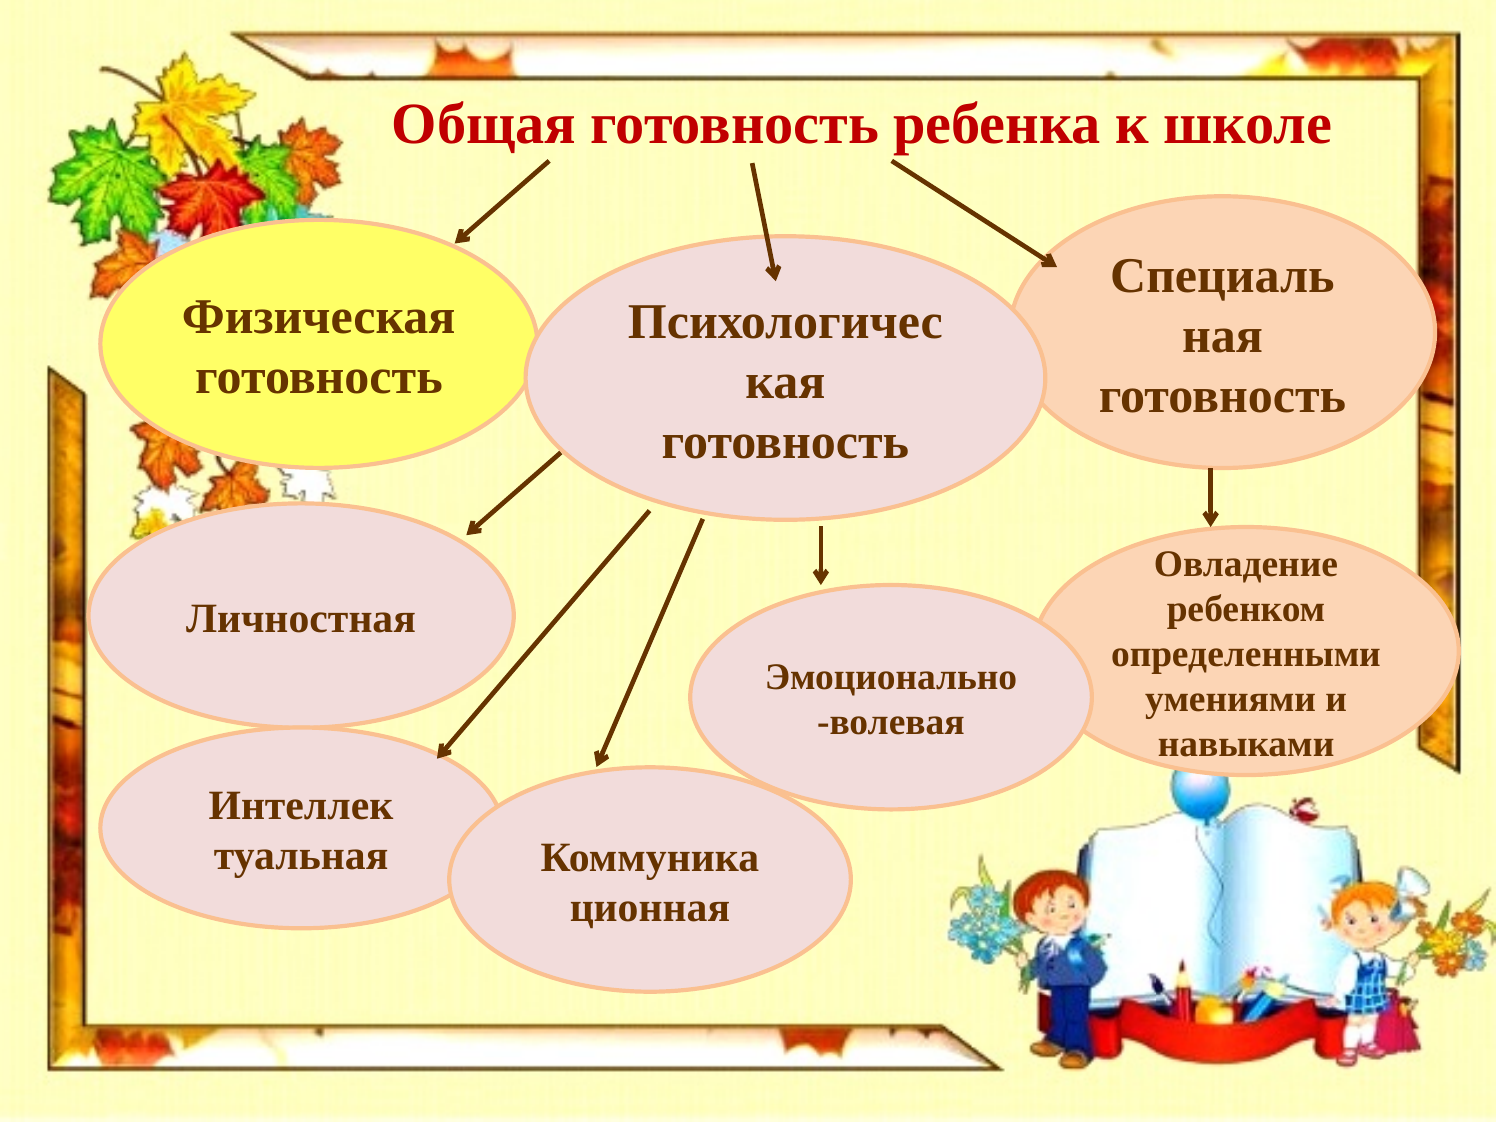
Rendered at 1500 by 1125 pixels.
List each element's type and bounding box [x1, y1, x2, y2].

text_box [454, 160, 550, 244]
text_box [465, 452, 561, 536]
text_box [596, 518, 703, 768]
text_box [891, 160, 1058, 268]
text_box [436, 510, 650, 759]
picture [0, 0, 1496, 1122]
text_box [751, 162, 776, 282]
